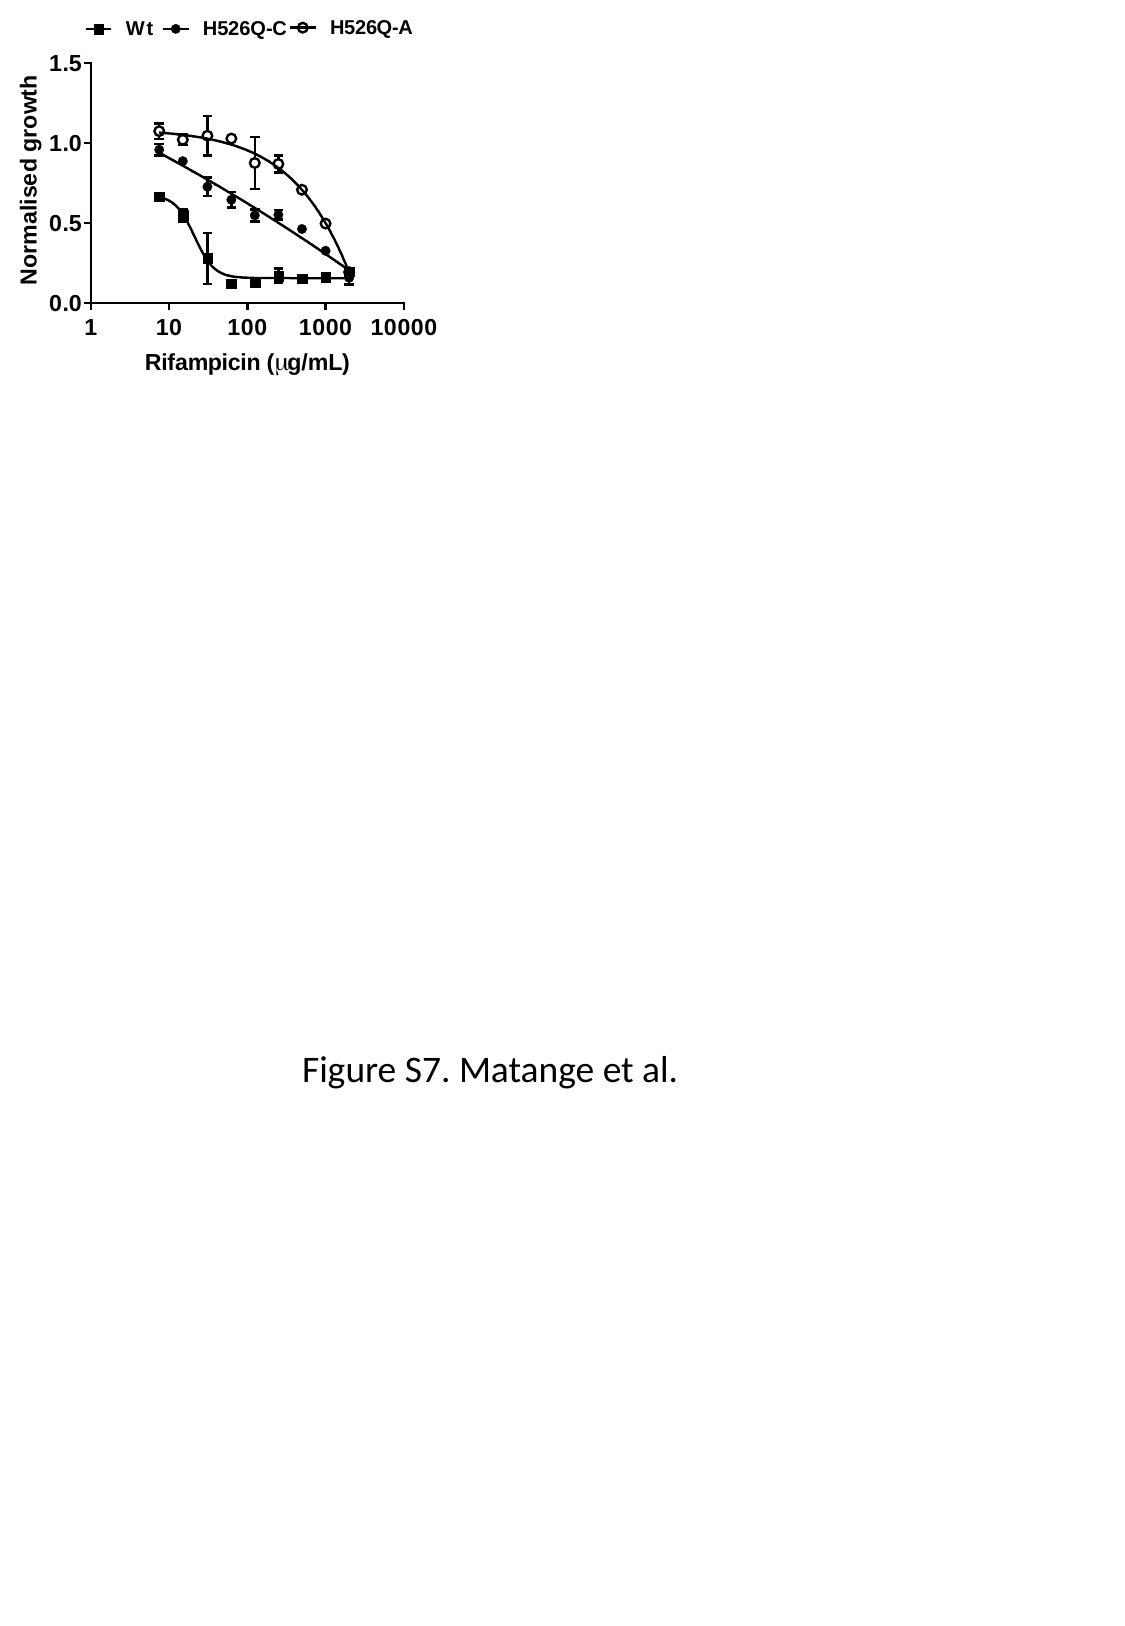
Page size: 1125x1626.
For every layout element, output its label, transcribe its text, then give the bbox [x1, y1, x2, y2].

text_box Figure S7. Matange et al. [287, 1037, 888, 1098]
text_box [0, 0, 476, 394]
